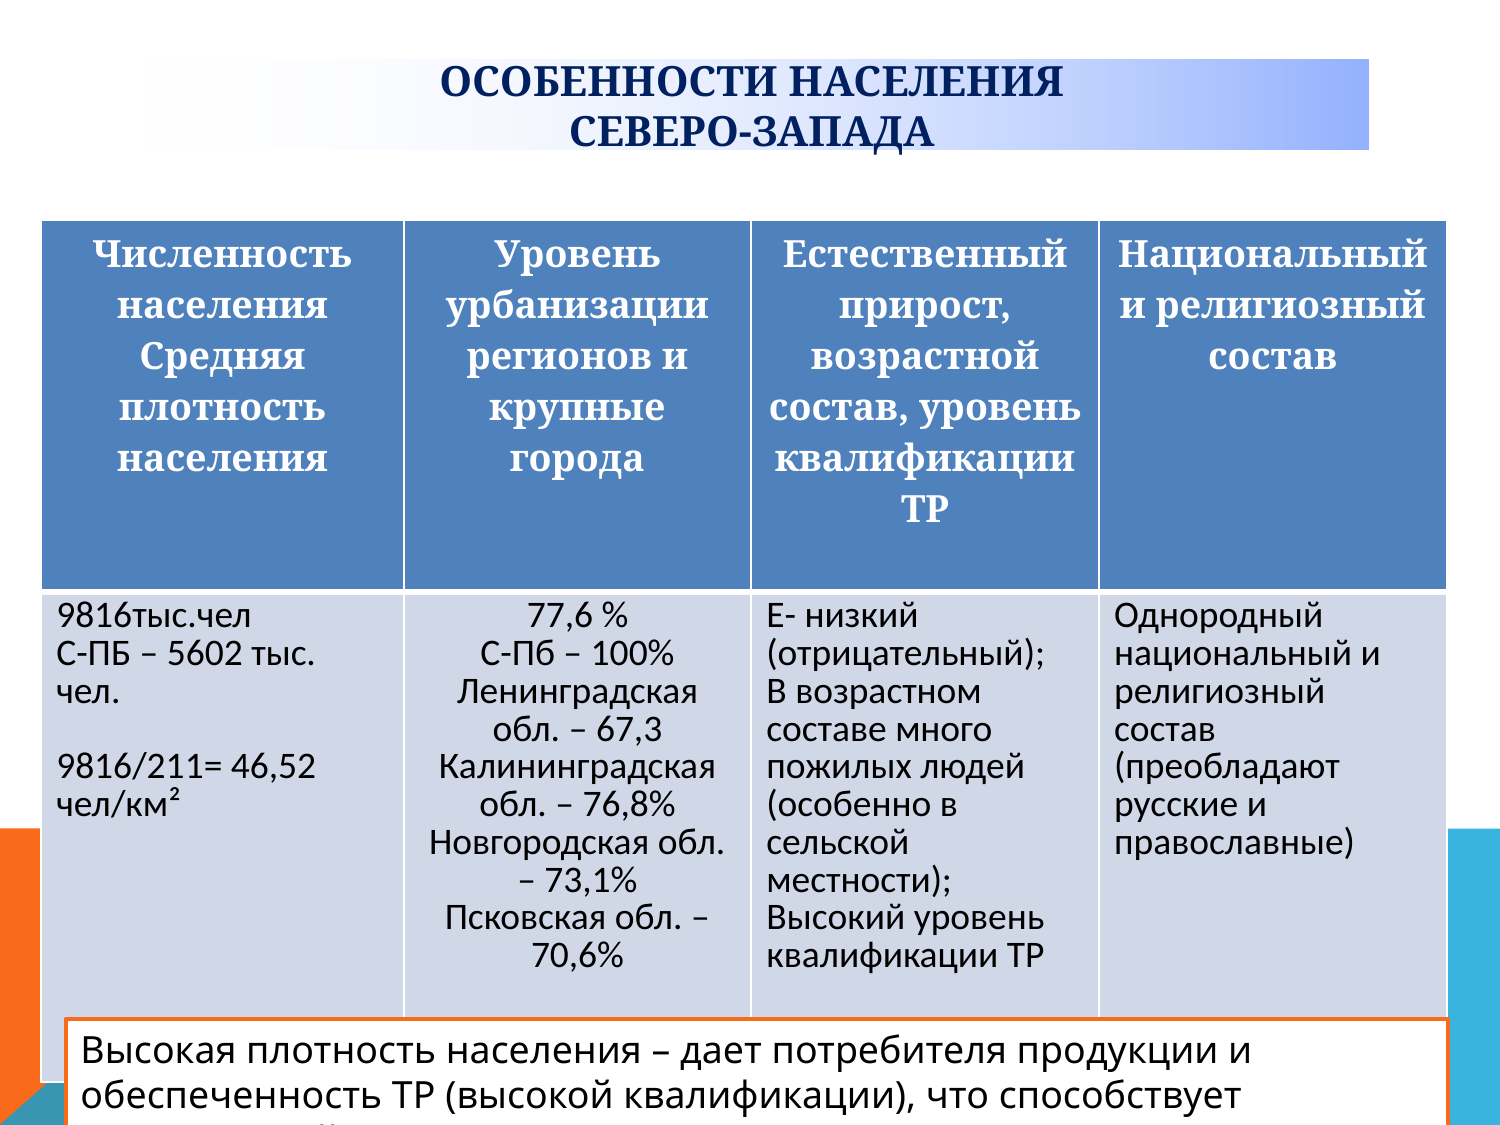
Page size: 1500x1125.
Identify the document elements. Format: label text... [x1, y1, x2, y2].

table_header Естественный прирост, возрастной состав, уровень квалификации ТР [752, 221, 1098, 589]
table_header Численность населения Средняя плотность населения [42, 221, 403, 589]
title Особенности населения Северо-Запада [135, 60, 1369, 150]
table_cell Однородный национальный и религиозный состав (преобладают русские и православные) [1100, 595, 1446, 1017]
table_header Уровень урбанизации регионов и крупные города [405, 221, 750, 589]
table_cell 9816тыс.чел С-ПБ – 5602 тыс. чел. 9816/211= 46,52 чел/км² [42, 595, 403, 1081]
table_cell Е- низкий (отрицательный); В возрастном составе много пожилых людей (особенно в сельской местности); Высокий уровень квалификации ТР [752, 595, 1098, 1017]
table_header Национальный и религиозный состав [1100, 221, 1446, 589]
table_cell 77,6 % С-Пб – 100% Ленинградская обл. – 67,3 Калининградская обл. – 76,8% Новгородская обл. – 73,1% Псковская обл. – 70,6% [405, 595, 750, 1017]
text_box Высокая плотность населения – дает потребителя продукции и обеспеченность ТР (высокой квалификации), что способствует развитию района [64, 1017, 1450, 1125]
